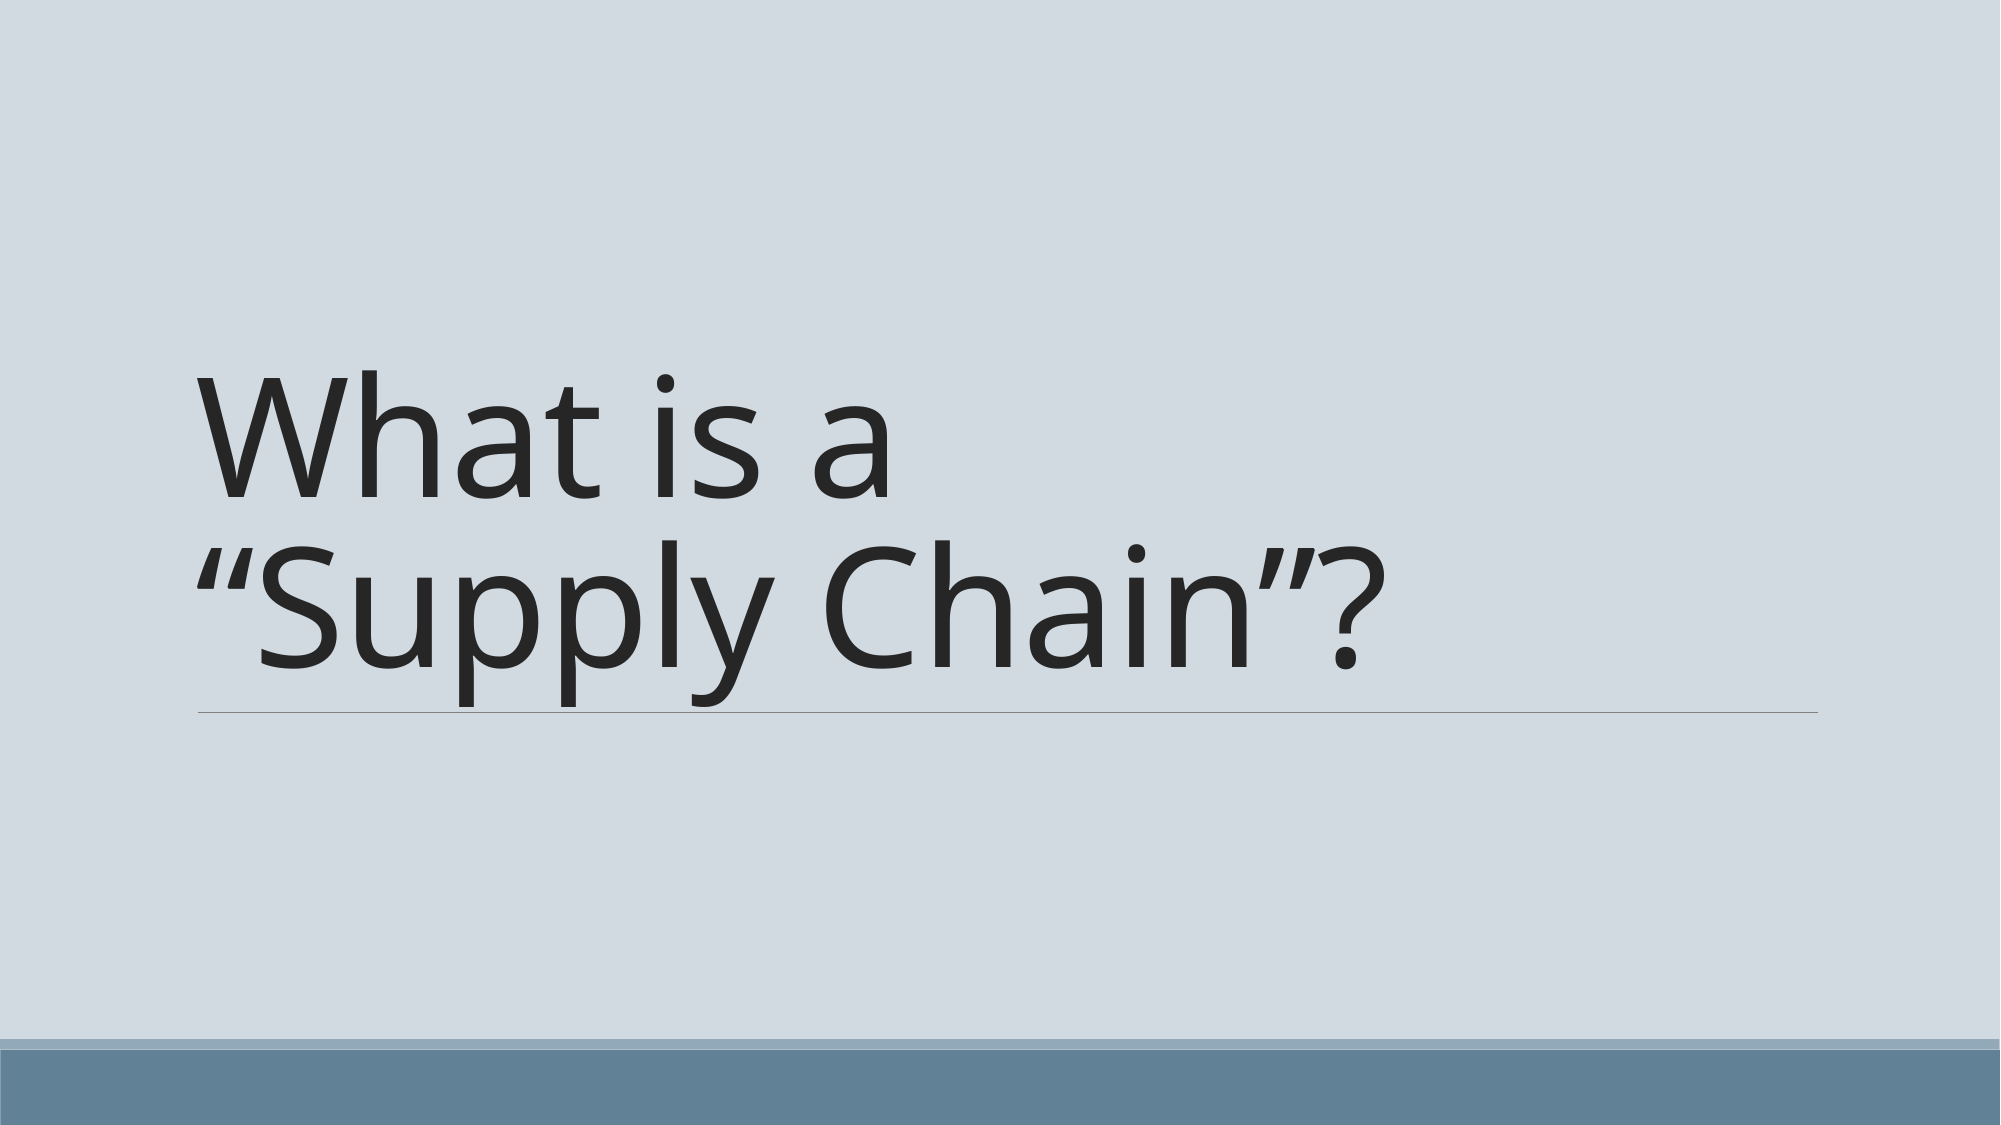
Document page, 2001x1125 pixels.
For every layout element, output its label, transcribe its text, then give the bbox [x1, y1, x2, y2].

title What is a “Supply Chain”? [180, 124, 1830, 710]
